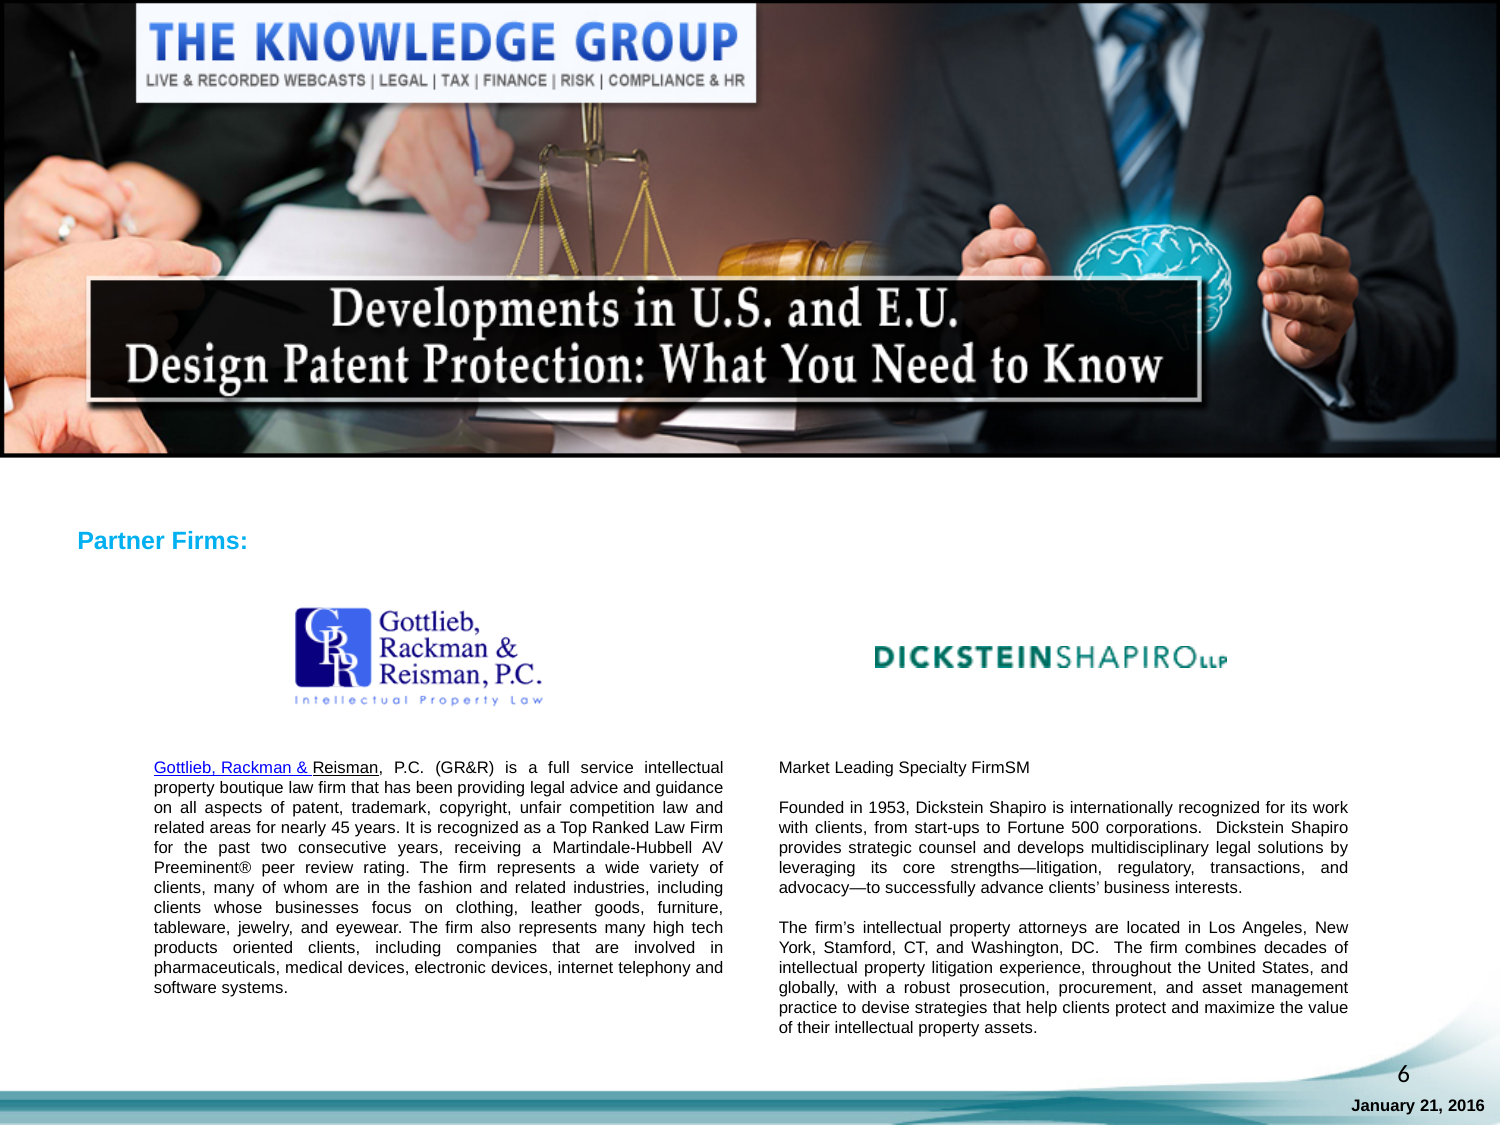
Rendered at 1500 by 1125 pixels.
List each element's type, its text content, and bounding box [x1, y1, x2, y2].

text_box Market Leading Specialty FirmSM Founded in 1953, Dickstein Shapiro is internationally recognized for its work with clients, from start-ups to Fortune 500 corporations. Dickstein Shapiro provides strategic counsel and develops multidisciplinary legal solutions by leveraging its core strengths—litigation, regulatory, transactions, and advocacy—to successfully advance clients’ business interests. The firm’s intellectual property attorneys are located in Los Angeles, New York, Stamford, CT, and Washington, DC. The firm combines decades of intellectual property litigation experience, throughout the United States, and globally, with a robust prosecution, procurement, and asset management practice to devise strategies that help clients protect and maximize the value of their intellectual property assets. [763, 749, 1364, 1045]
text_box January 21, 2016 [1100, 1087, 1500, 1123]
picture [0, 0, 1500, 1125]
text_box Gottlieb, Rackman & Reisman, P.C. (GR&R) is a full service intellectual property boutique law firm that has been providing legal advice and guidance on all aspects of patent, trademark, copyright, unfair competition law and related areas for nearly 45 years. It is recognized as a Top Ranked Law Firm for the past two consecutive years, receiving a Martindale-Hubbell AV Preeminent® peer review rating. The firm represents a wide variety of clients, many of whom are in the fashion and related industries, including clients whose businesses focus on clothing, leather goods, furniture, tableware, jewelry, and eyewear. The firm also represents many high tech products oriented clients, including companies that are involved in pharmaceuticals, medical devices, electronic devices, internet telephony and software systems. [139, 749, 739, 1005]
text_box Partner Firms: [62, 517, 613, 562]
slide_number 6 [1074, 1042, 1425, 1103]
